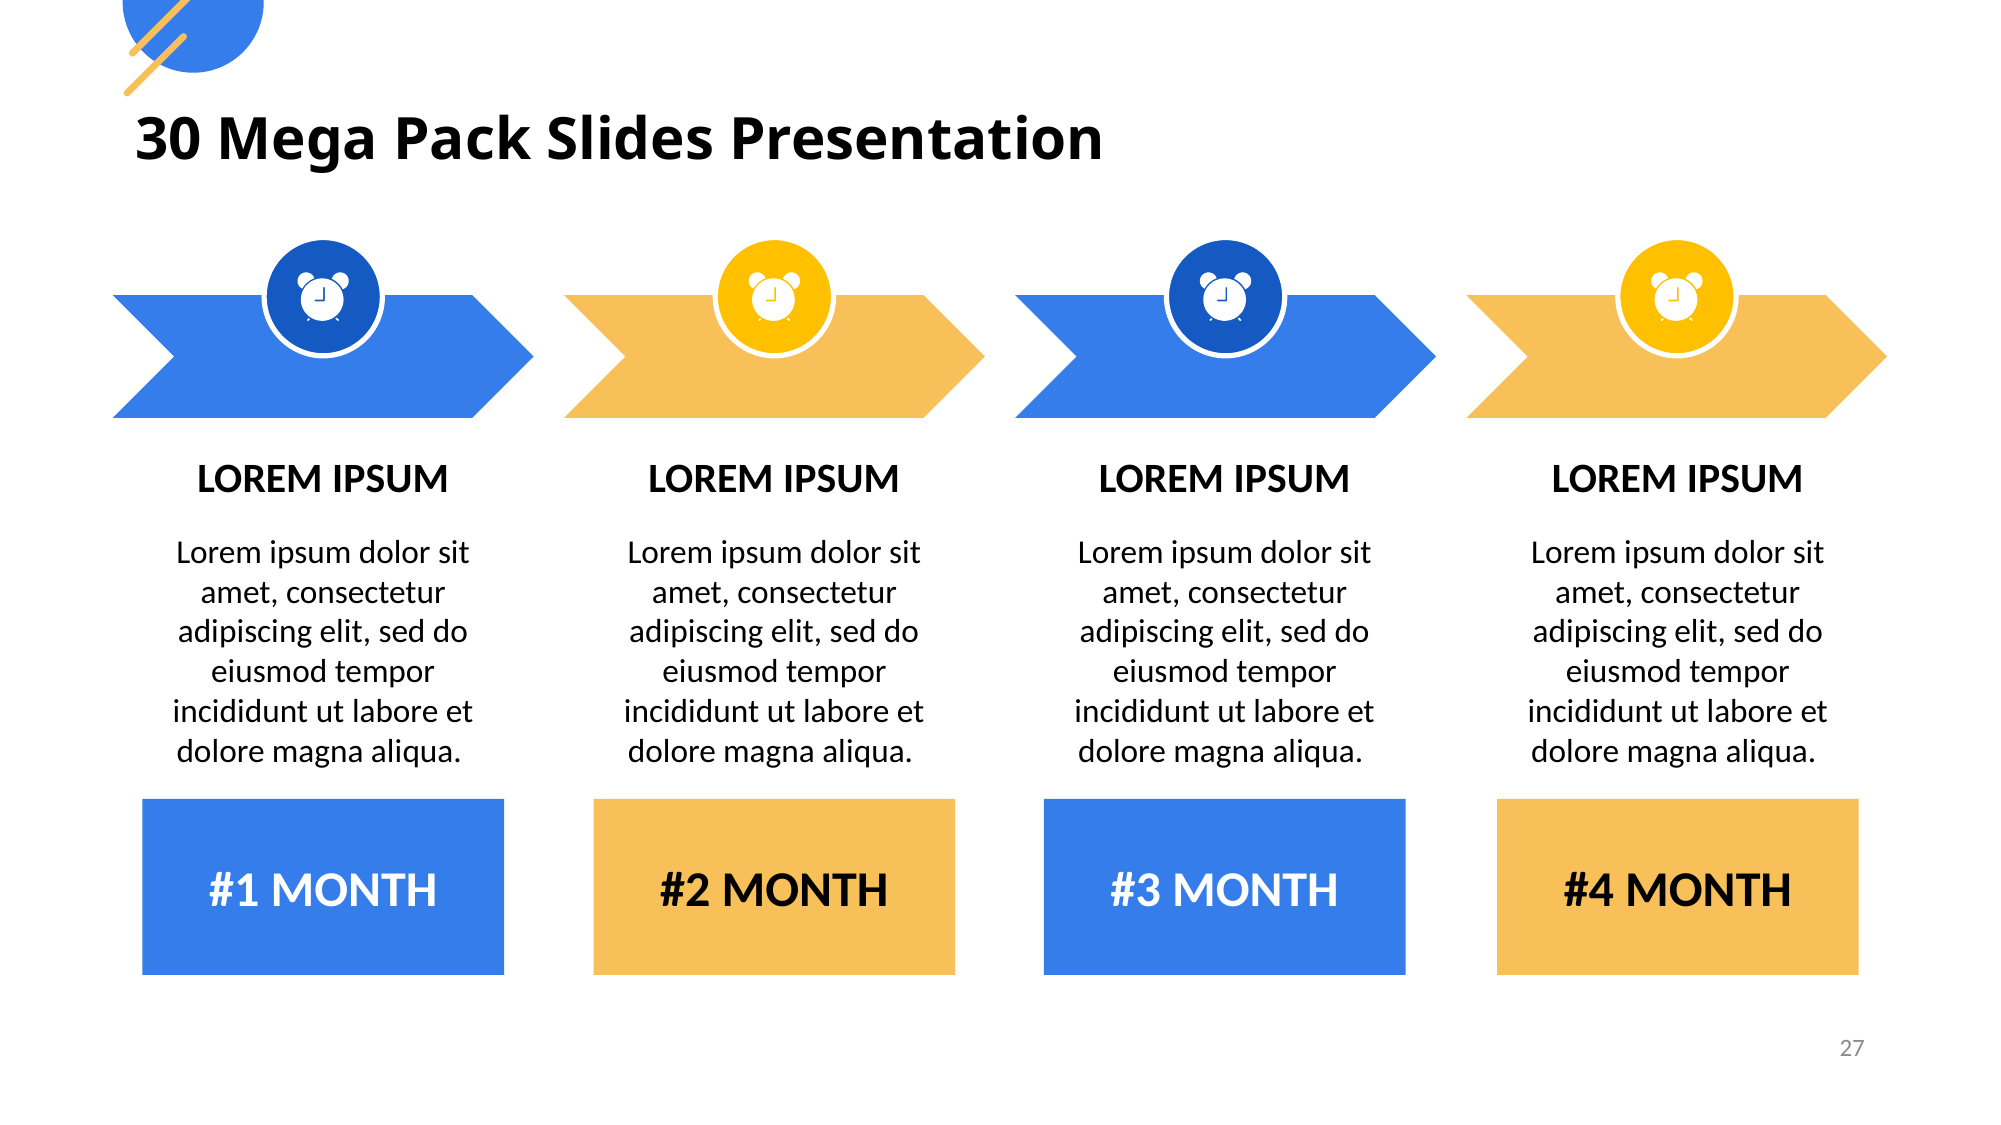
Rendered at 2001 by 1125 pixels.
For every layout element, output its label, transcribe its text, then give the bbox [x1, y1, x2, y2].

title 30 Mega Pack Slides Presentation [119, 76, 1881, 204]
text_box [92, 0, 265, 77]
slide_number 27 [1430, 1016, 1881, 1077]
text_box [112, 237, 1888, 975]
